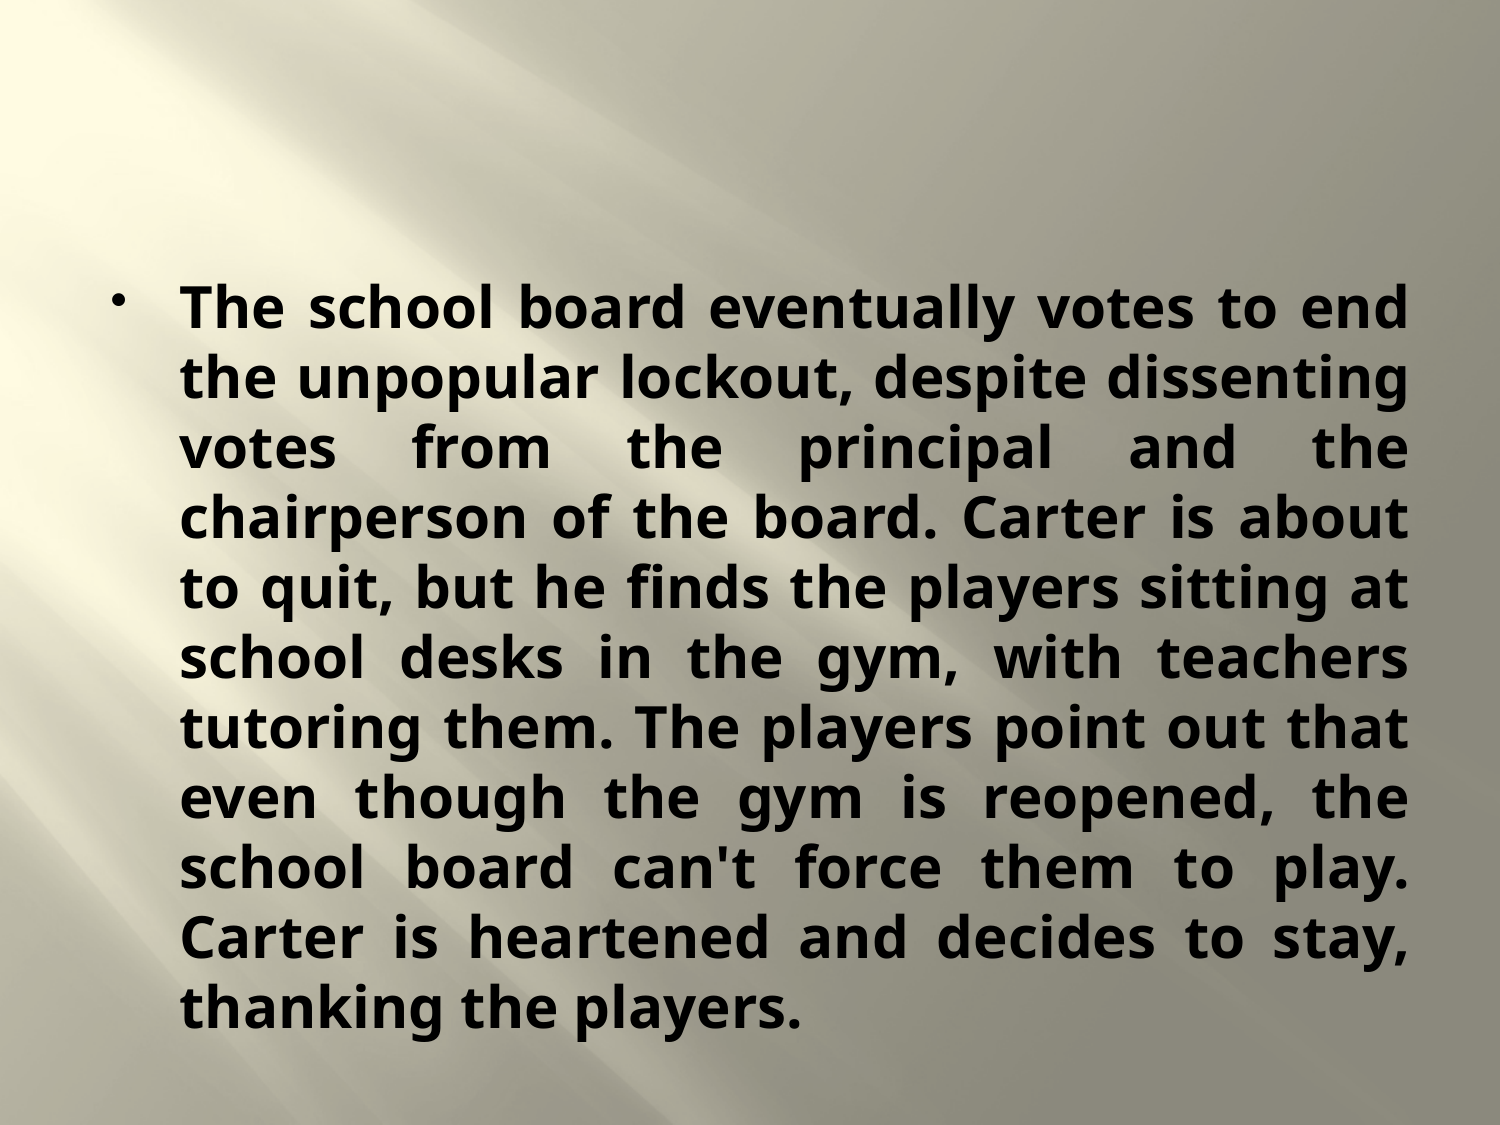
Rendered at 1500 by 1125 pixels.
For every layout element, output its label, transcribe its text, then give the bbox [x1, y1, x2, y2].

list The school board eventually votes to end the unpopular lockout, despite dissenting votes from the principal and the chairperson of the board. Carter is about to quit, but he finds the players sitting at school desks in the gym, with teachers tutoring them. The players point out that even though the gym is reopened, the school board can't force them to play. Carter is heartened and decides to stay, thanking the players. [75, 262, 1425, 1035]
